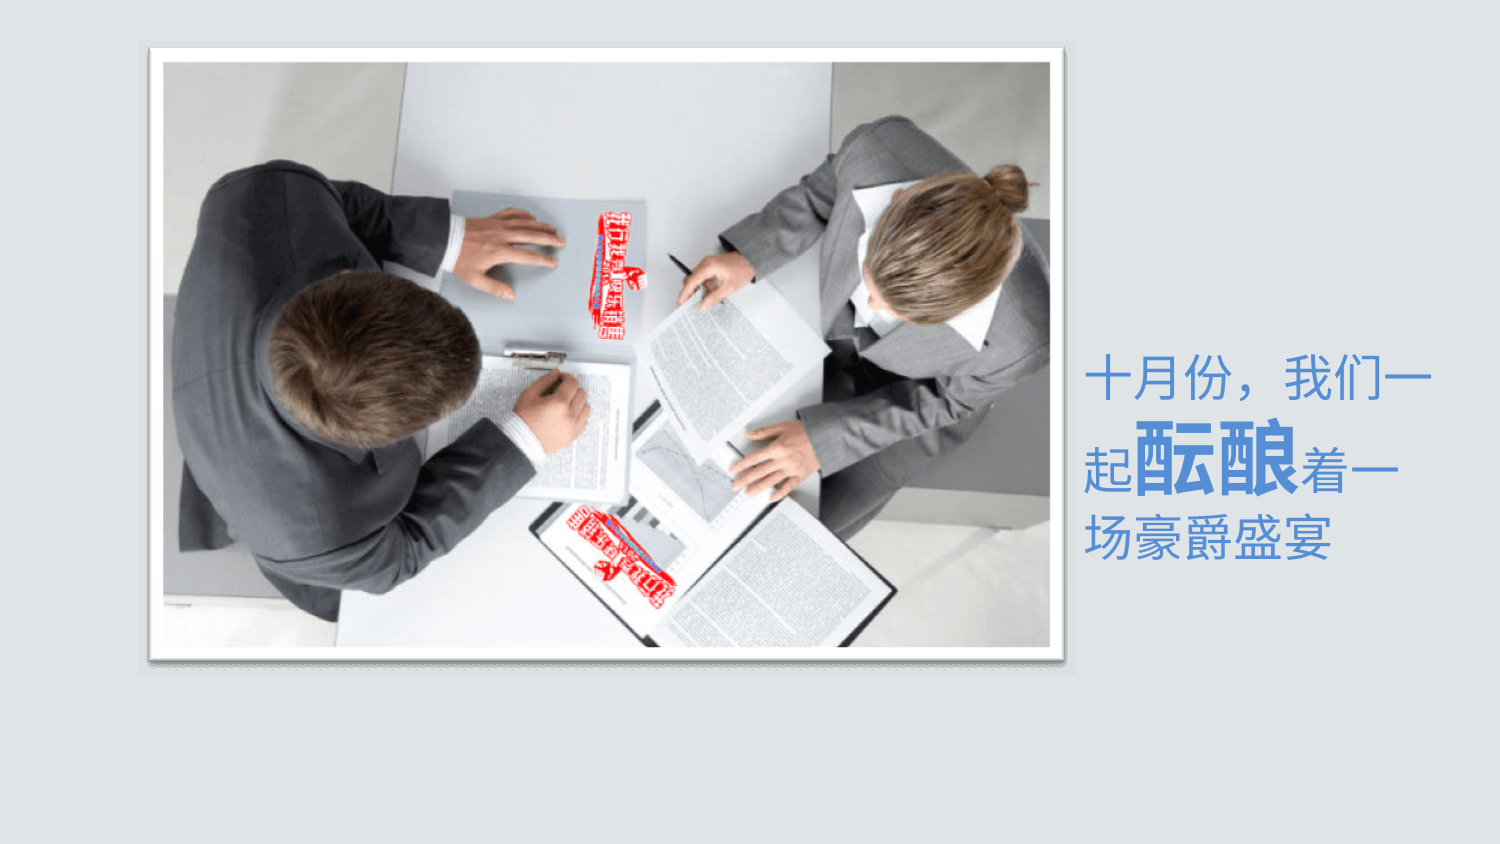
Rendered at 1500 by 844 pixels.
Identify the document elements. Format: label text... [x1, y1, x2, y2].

text_box 十月份，我们一起酝酿着一场豪爵盛宴 [1076, 339, 1459, 574]
picture [0, 0, 1500, 844]
